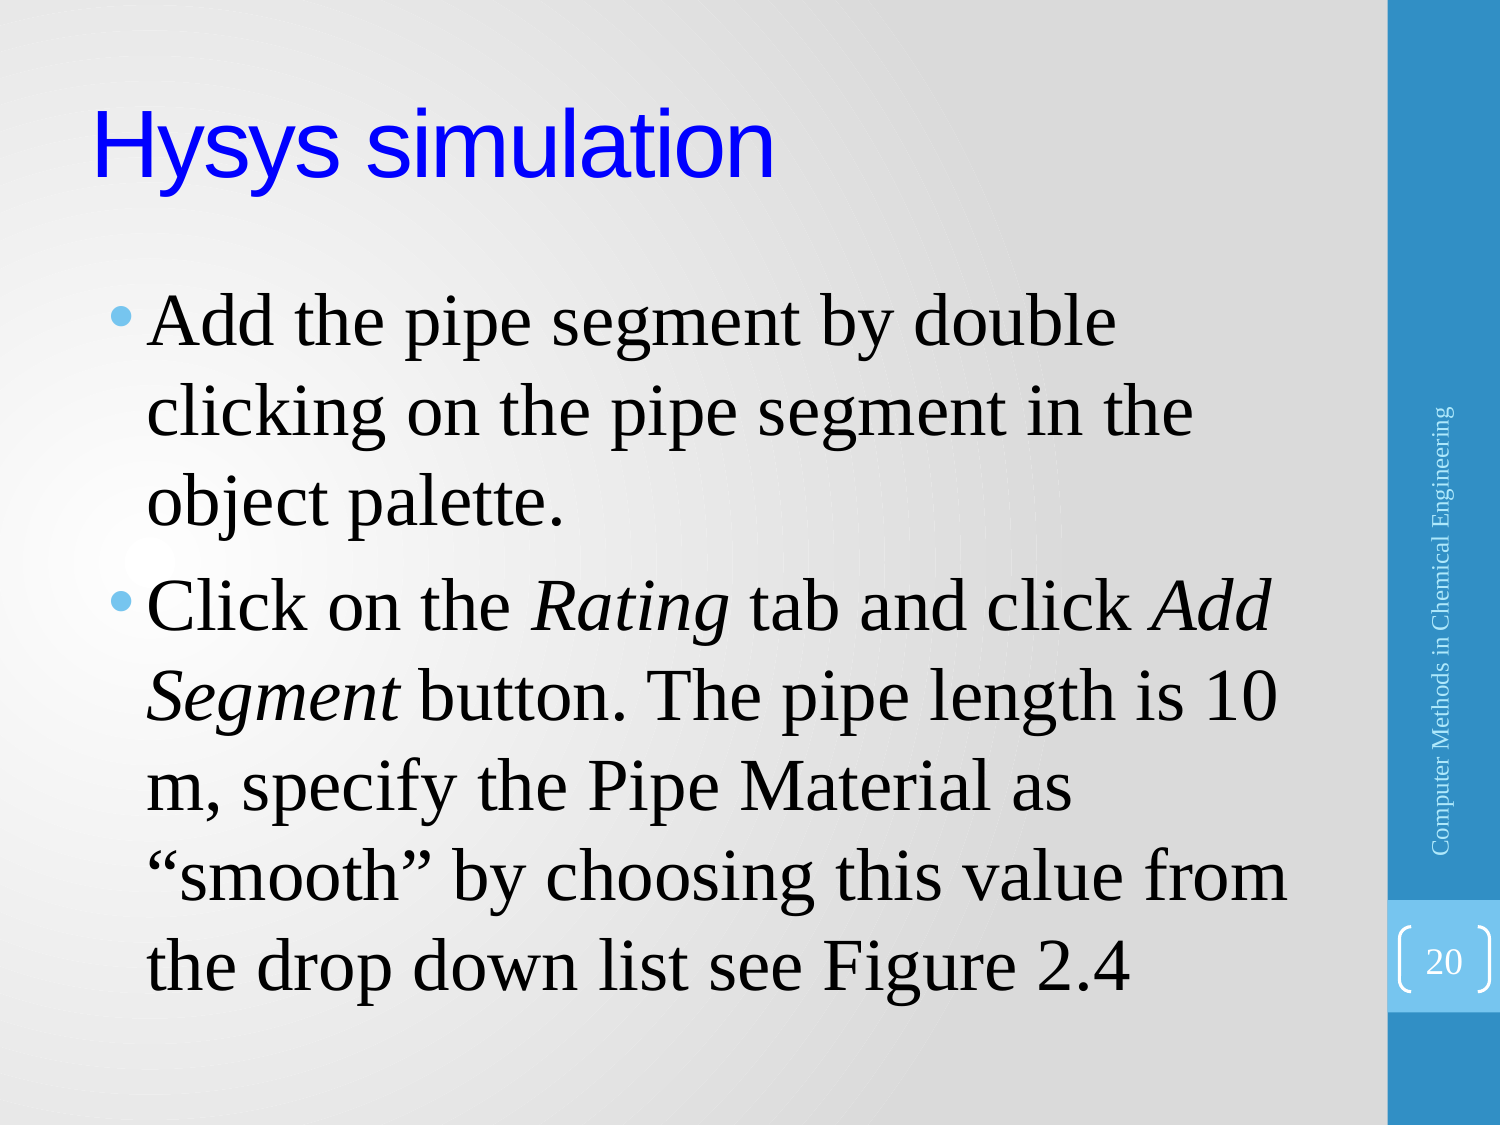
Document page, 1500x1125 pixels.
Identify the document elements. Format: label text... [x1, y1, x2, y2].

list Add the pipe segment by double clicking on the pipe segment in the object palette. Click on the Rating tab and click Add Segment button. The pipe length is 10 m, specify the Pipe Material as “smooth” by choosing this value from the drop down list see Figure 2.4 [75, 262, 1325, 1050]
slide_number 20 [1397, 925, 1492, 994]
footer Computer Methods in Chemical Engineering [1408, 391, 1469, 889]
title Hysys simulation [75, 45, 1325, 233]
